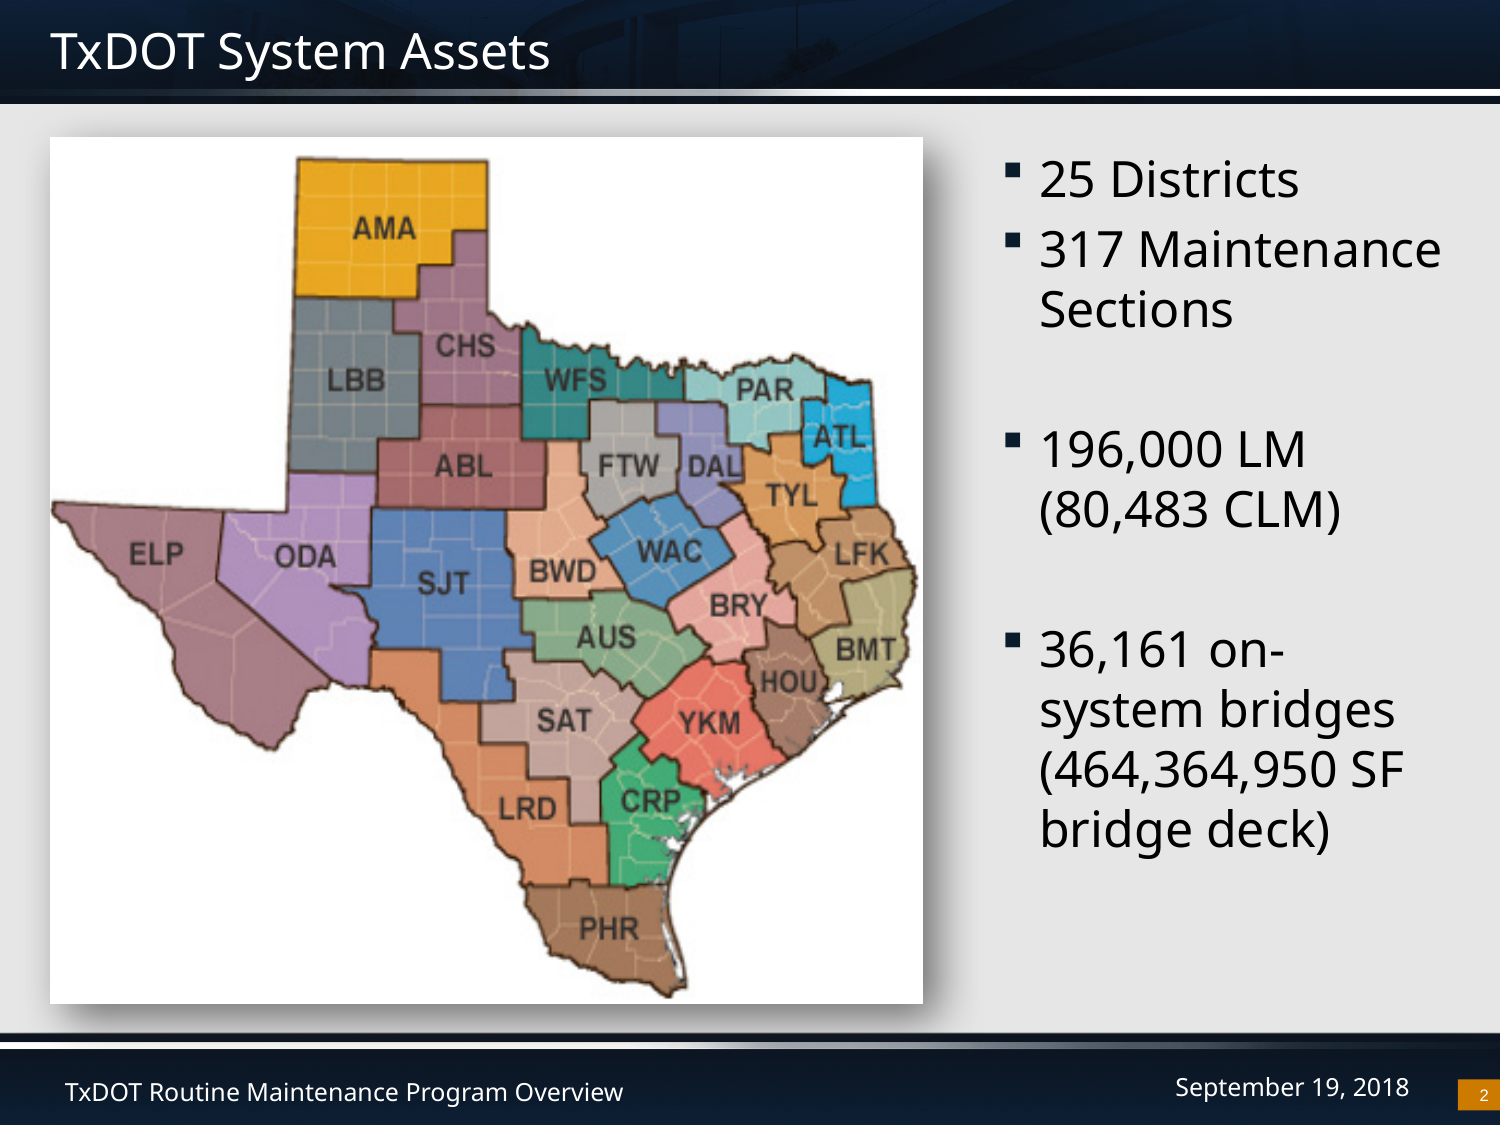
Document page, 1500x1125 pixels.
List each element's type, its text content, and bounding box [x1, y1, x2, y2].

slide_number 2 [1454, 1079, 1489, 1110]
title TxDOT System Assets [50, 12, 1421, 89]
picture [0, 0, 1500, 104]
picture [49, 137, 923, 1004]
picture [0, 1032, 1500, 1125]
text_box 25 Districts 317 Maintenance Sections 196,000 LM (80,483 CLM) 36,161 on-system bridges (464,364,950 SF bridge deck) [986, 139, 1462, 1004]
